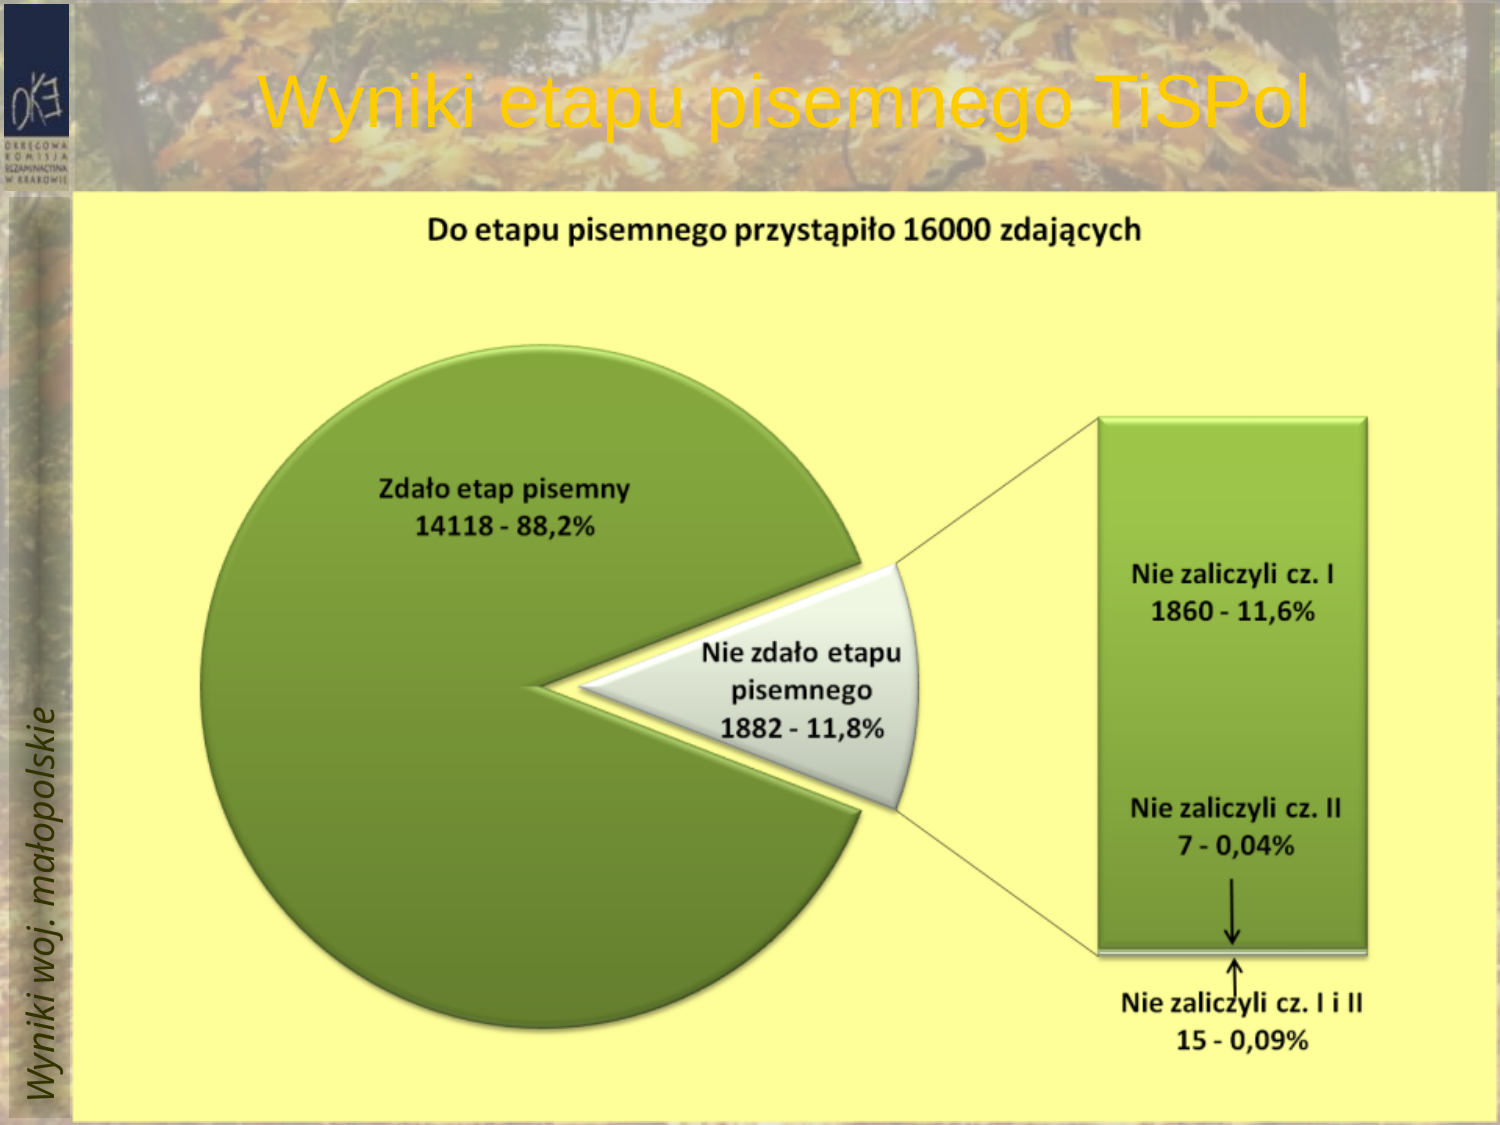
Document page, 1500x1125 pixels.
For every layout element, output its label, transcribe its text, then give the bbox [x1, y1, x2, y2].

text_box Wyniki woj. małopolskie [9, 197, 68, 1118]
title Wyniki etapu pisemnego TiSPol [74, 3, 1495, 191]
picture [72, 191, 1499, 1123]
